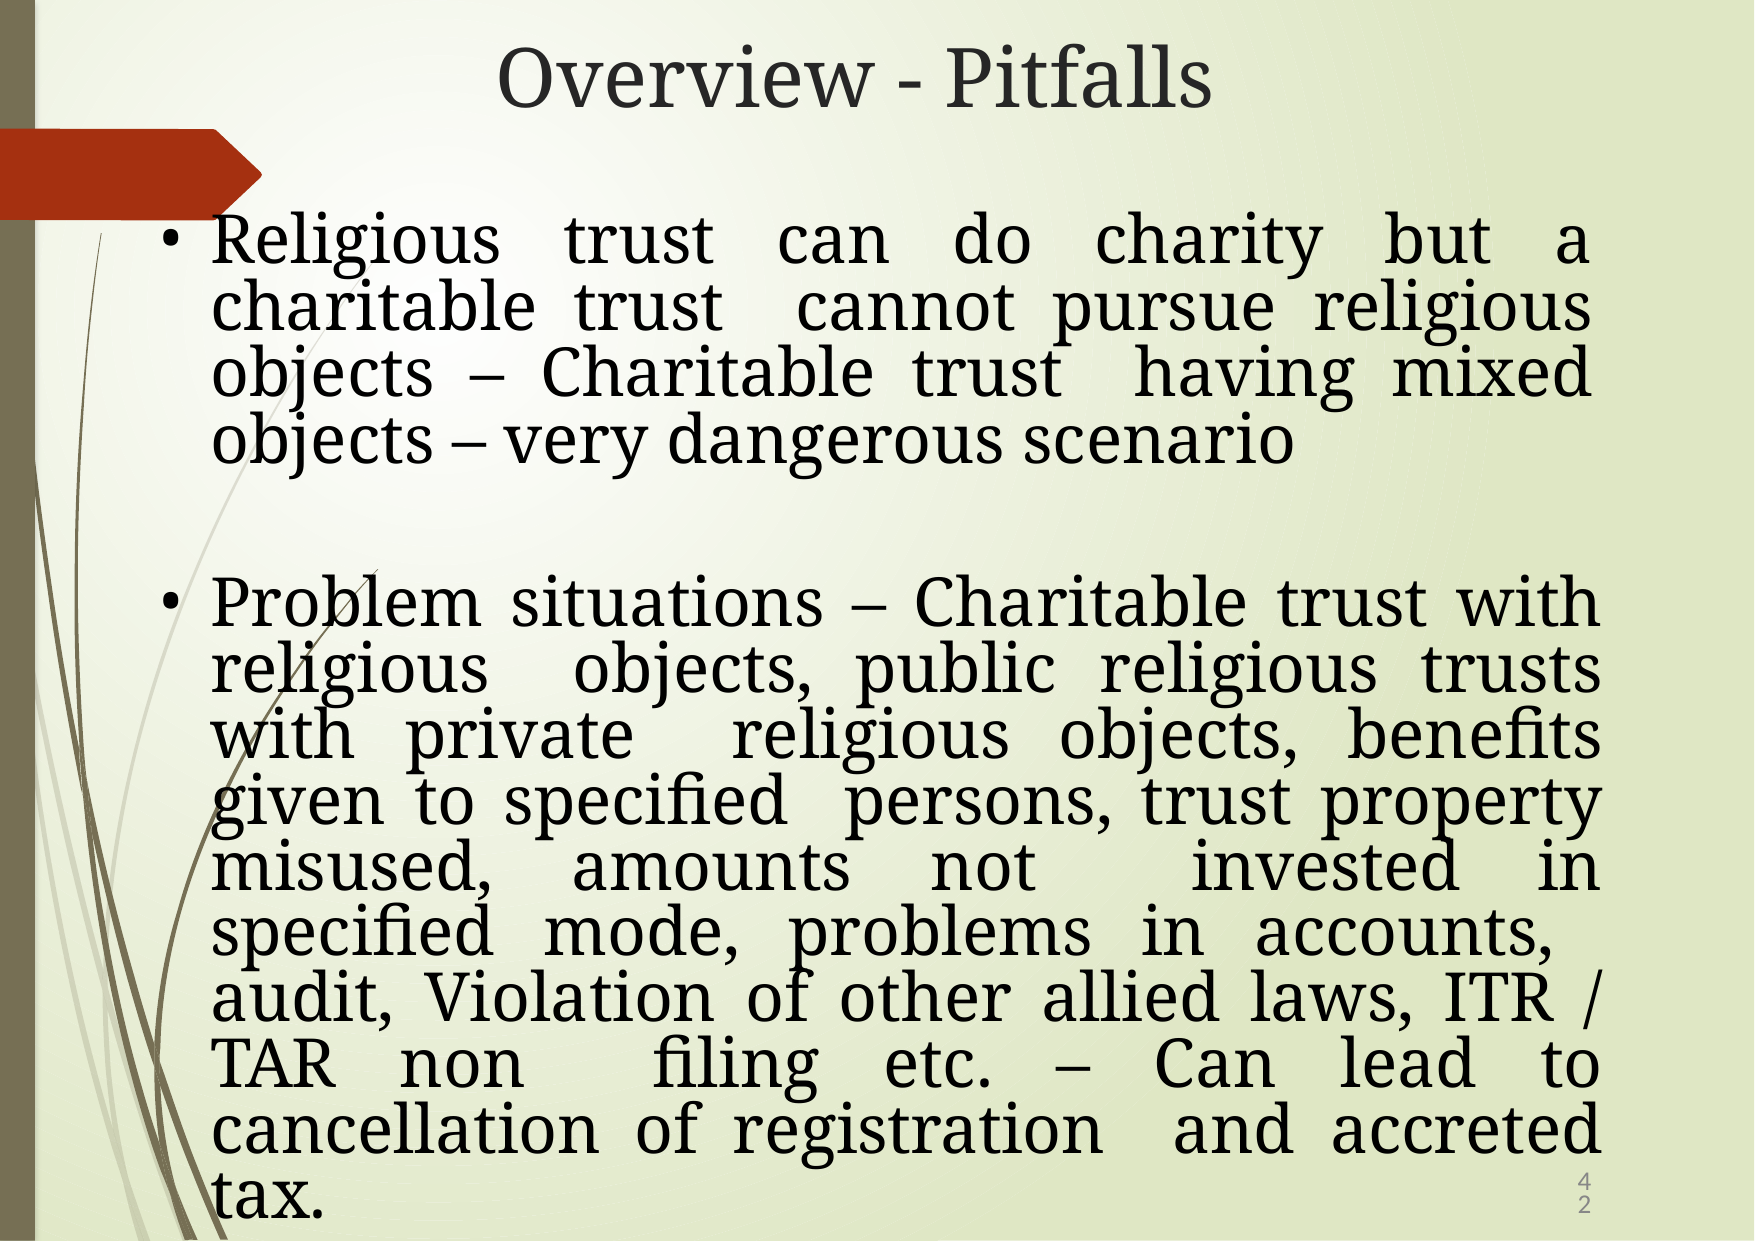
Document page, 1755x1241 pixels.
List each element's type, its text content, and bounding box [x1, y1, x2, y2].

title Overview - Pitfalls [492, 22, 1265, 193]
text_box Religious trust can do charity but a charitable trust cannot pursue religious objects – Charitable trust having mixed objects – very dangerous scenario Problem situations – Charitable trust with religious objects, public religious trusts with private religious objects, benefits given to specified persons, trust property misused, amounts not invested in specified mode, problems in accounts, audit, Violation of other allied laws, ITR / TAR non filing etc. – Can lead to cancellation of registration and accreted tax. Denial of exemption vs. cancellation of regn [156, 193, 1604, 1241]
